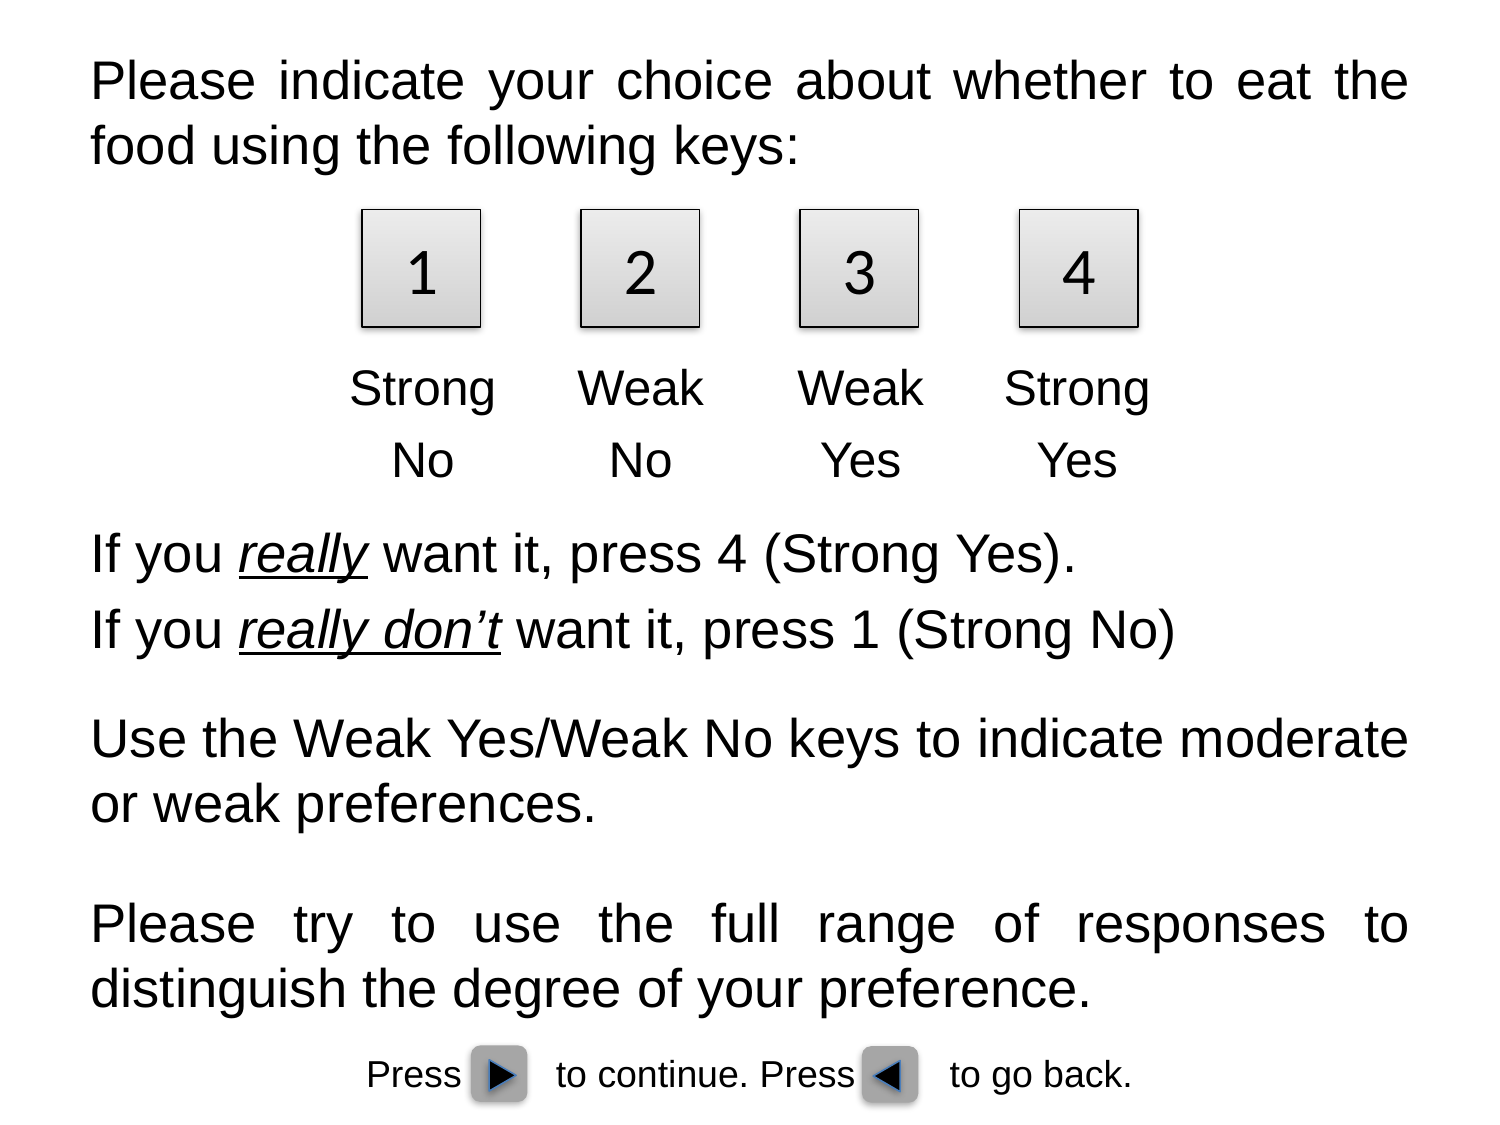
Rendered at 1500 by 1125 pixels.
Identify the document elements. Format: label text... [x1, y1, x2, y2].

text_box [344, 208, 1156, 474]
list Please indicate your choice about whether to eat the food using the following keys: If you really want it, press 4 (Strong Yes). If you really don’t want it, press 1 (Strong No) Use the Weak Yes/Weak No keys to indicate moderate or weak preferences. Please try to use the full range of responses to distinguish the degree of your preference. [75, 37, 1425, 1033]
